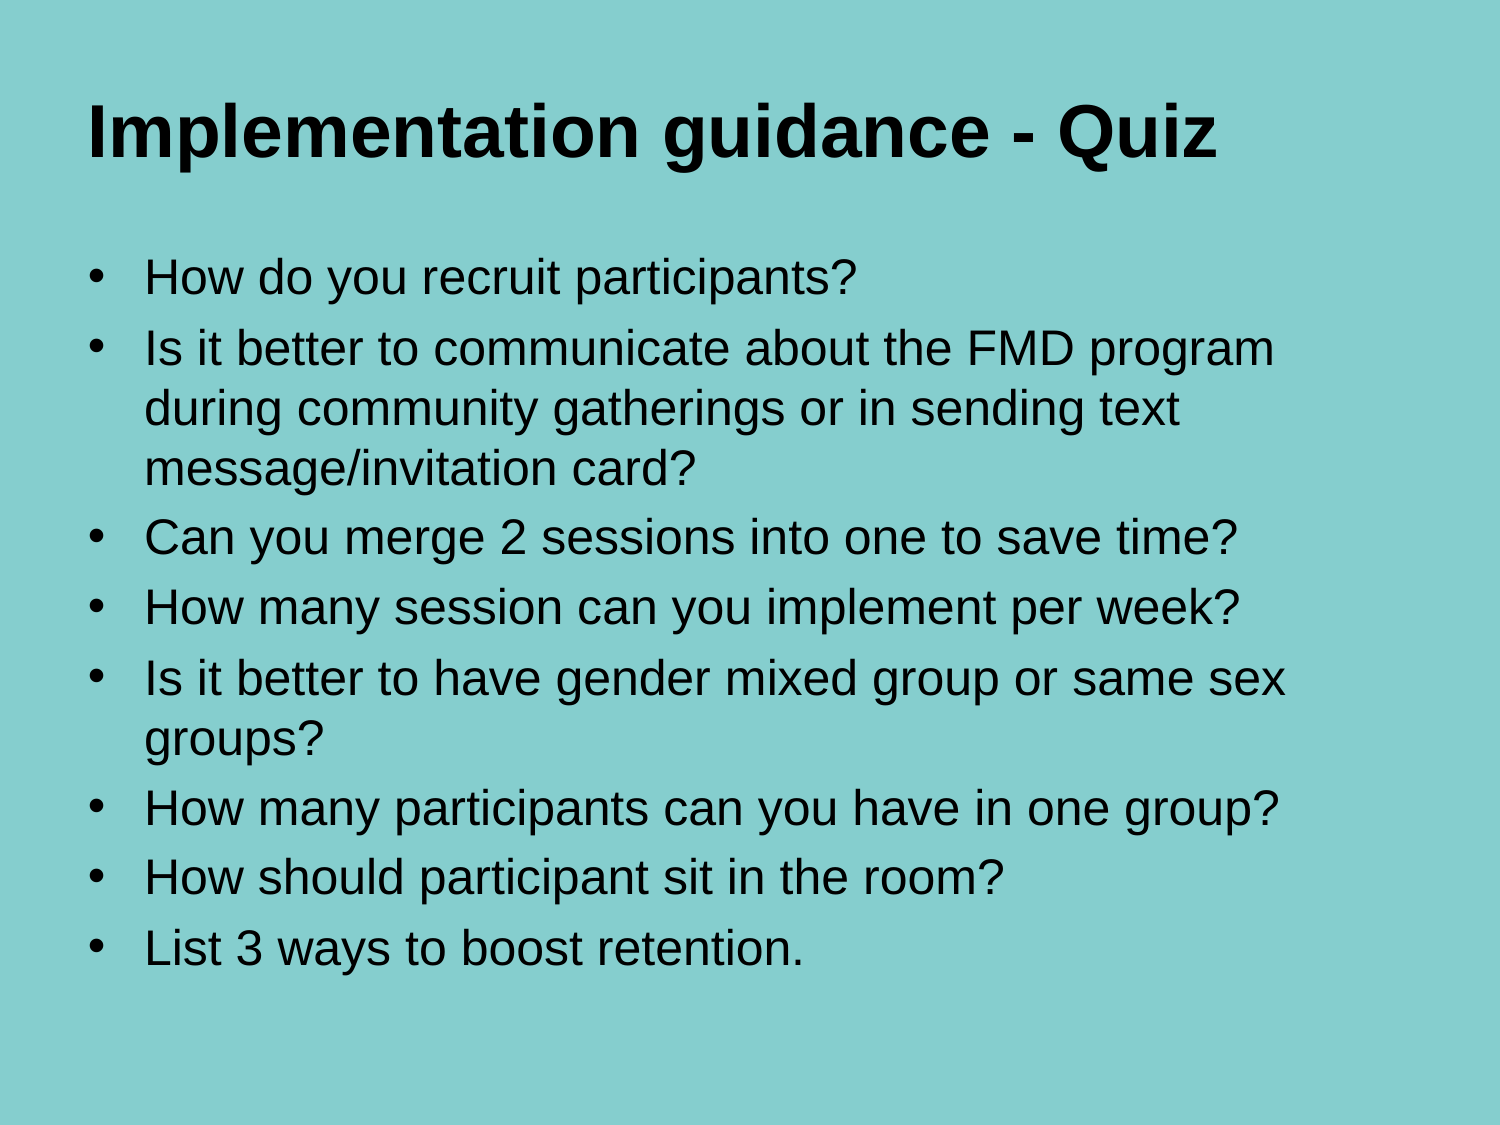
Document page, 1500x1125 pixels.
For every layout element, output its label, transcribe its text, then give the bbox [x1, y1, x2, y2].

list How do you recruit participants? Is it better to communicate about the FMD program during community gatherings or in sending text message/invitation card? Can you merge 2 sessions into one to save time? How many session can you implement per week? Is it better to have gender mixed group or same sex groups? How many participants can you have in one group? How should participant sit in the room? List 3 ways to boost retention. [72, 237, 1436, 1063]
title Implementation guidance - Quiz [72, 75, 1436, 237]
